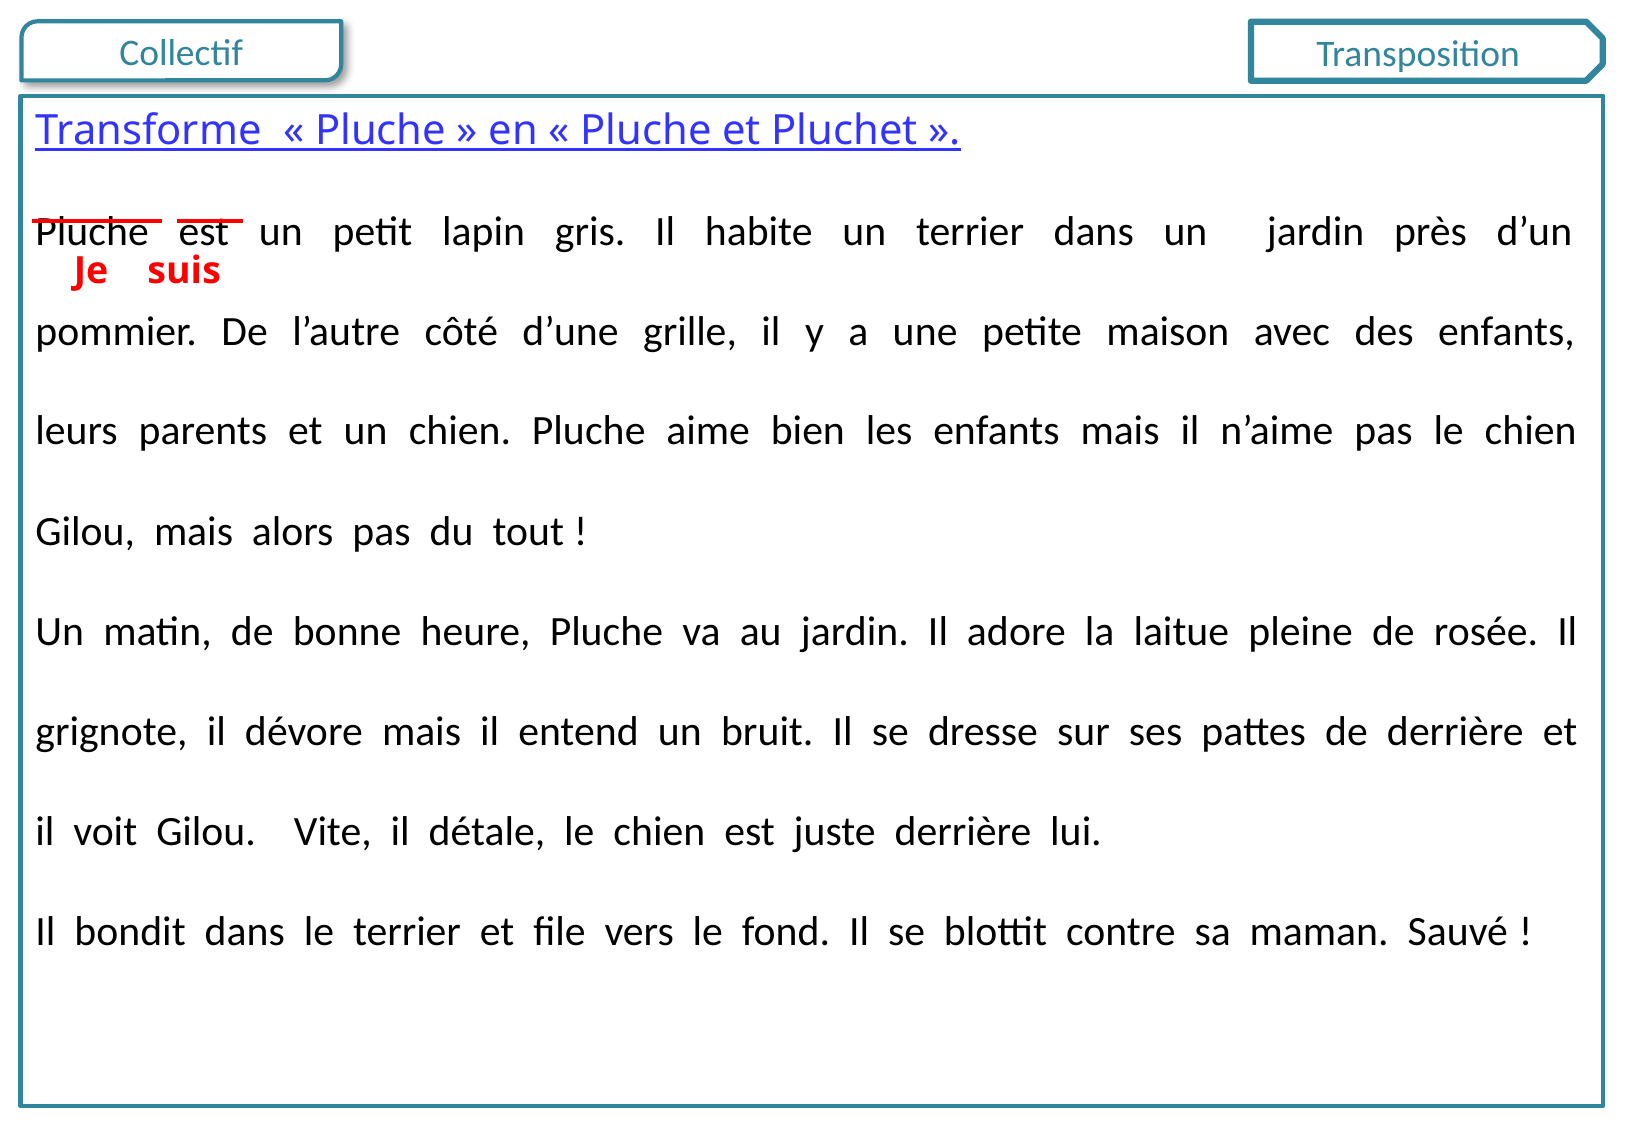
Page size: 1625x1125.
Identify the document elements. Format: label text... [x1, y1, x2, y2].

list Transforme « Pluche » en « Pluche et Pluchet ». Pluche est un petit lapin gris. Il habite un terrier dans un jardin près d’un pommier. De l’autre côté d’une grille, il y a une petite maison avec des enfants, leurs parents et un chien. Pluche aime bien les enfants mais il n’aime pas le chien Gilou, mais alors pas du tout ! Un matin, de bonne heure, Pluche va au jardin. Il adore la laitue pleine de rosée. Il grignote, il dévore mais il entend un bruit. Il se dresse sur ses pattes de derrière et il voit Gilou. Vite, il détale, le chien est juste derrière lui. Il bondit dans le terrier et file vers le fond. Il se blottit contre sa maman. Sauvé ! [18, 94, 1605, 1108]
list Transposition [1251, 21, 1585, 81]
text_box Je suis [58, 238, 283, 299]
